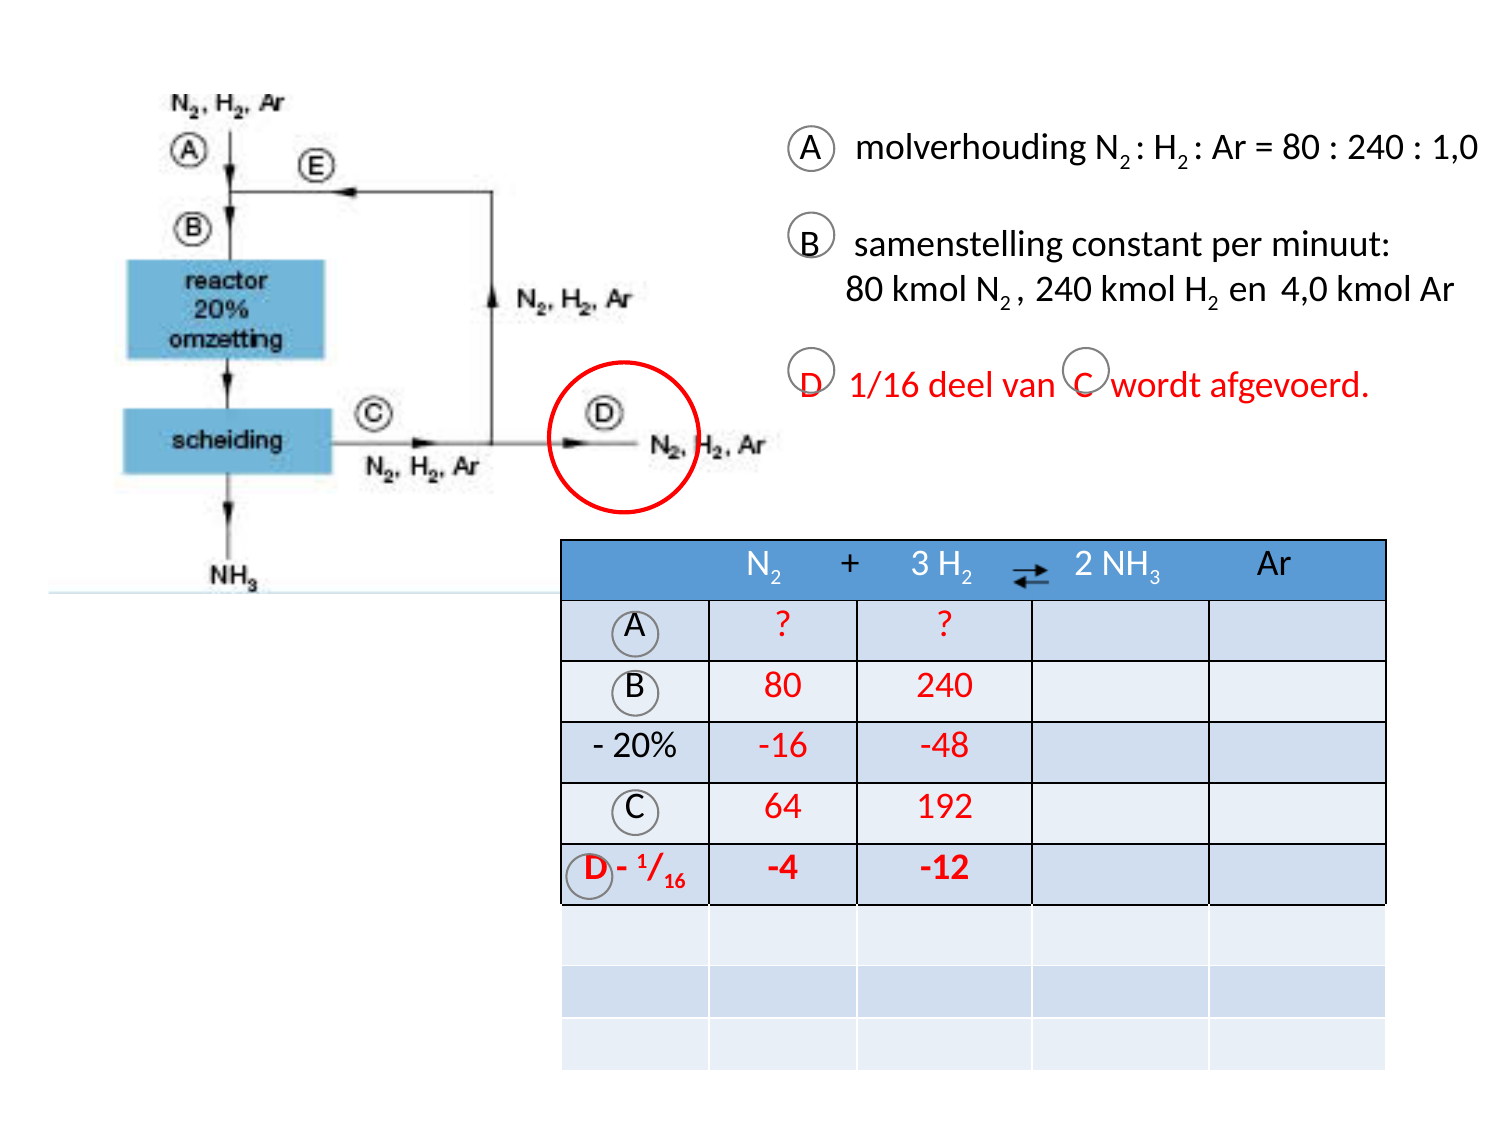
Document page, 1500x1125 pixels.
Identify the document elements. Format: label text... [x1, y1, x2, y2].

table_cell 64 [710, 784, 856, 843]
table_cell B [562, 662, 708, 721]
table_cell [710, 1019, 856, 1070]
text_box [565, 853, 614, 900]
table_cell [1033, 723, 1208, 782]
table_cell 80 [710, 662, 856, 721]
table_cell [1033, 784, 1208, 843]
table_cell [1210, 966, 1385, 1017]
table_cell [710, 966, 856, 1017]
table_cell D - 1/16 [562, 845, 708, 904]
table_cell [562, 906, 708, 965]
table_cell [1210, 784, 1385, 843]
table_cell [1033, 966, 1208, 1017]
picture [48, 93, 807, 594]
table_cell [1210, 601, 1385, 660]
table_cell [858, 966, 1031, 1017]
table_cell [1033, 1019, 1208, 1070]
table_cell [562, 966, 708, 1017]
table_cell [1210, 662, 1385, 721]
table_cell [1210, 845, 1385, 904]
table_cell [1210, 723, 1385, 782]
text_box [611, 789, 660, 837]
table_cell -12 [858, 845, 1031, 904]
table_cell A [562, 601, 708, 660]
text_box [611, 669, 660, 717]
table_cell [1210, 1019, 1385, 1070]
table_cell [1033, 601, 1208, 660]
table_cell [562, 1019, 708, 1070]
table_header N2 + 3 H2 2 NH3 Ar [562, 541, 1385, 600]
text_box [611, 610, 660, 658]
table_cell [1033, 845, 1208, 904]
table_cell [858, 906, 1031, 965]
table_cell - 20% [562, 723, 708, 782]
table_cell -4 [710, 845, 856, 904]
table_cell ? [710, 601, 856, 660]
table_cell C [562, 784, 708, 843]
table_cell [710, 906, 856, 965]
table_cell -16 [710, 723, 856, 782]
table_cell -48 [858, 723, 1031, 782]
table_cell ? [858, 601, 1031, 660]
picture [1011, 560, 1054, 594]
table_cell [858, 1019, 1031, 1070]
table_cell [1033, 662, 1208, 721]
table_cell 240 [858, 662, 1031, 721]
table_cell [1210, 906, 1385, 965]
table_cell [1033, 906, 1208, 965]
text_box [125, 70, 1500, 495]
table_cell 192 [858, 784, 1031, 843]
